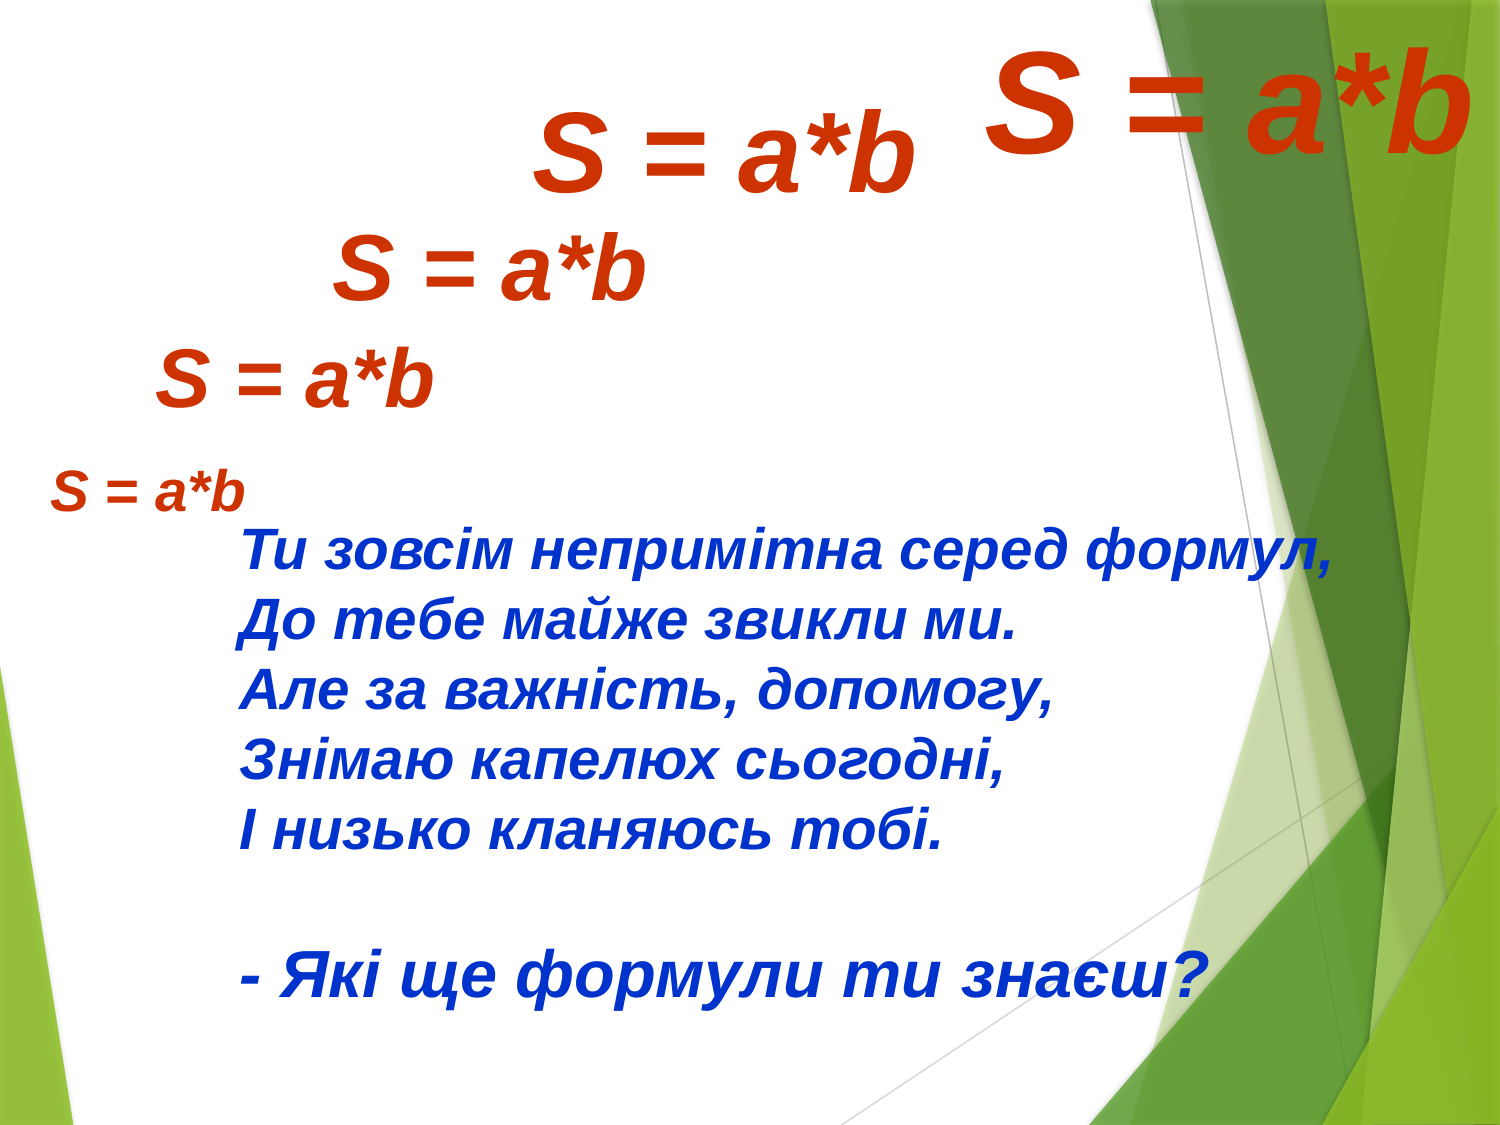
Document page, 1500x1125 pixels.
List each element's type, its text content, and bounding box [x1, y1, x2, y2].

text_box Ти зовсім непримітна серед формул, До тебе майже звикли ми. Але за важність, допомогу, Знімаю капелюх сьогодні, І низько кланяюсь тобі. - Які ще формули ти знаєш? [225, 503, 1465, 1019]
text_box S = a*b [35, 445, 264, 531]
text_box S = a*b [517, 70, 933, 223]
text_box S = a*b [318, 199, 664, 327]
text_box S = a*b [928, 0, 1490, 190]
text_box S = a*b [140, 316, 507, 432]
